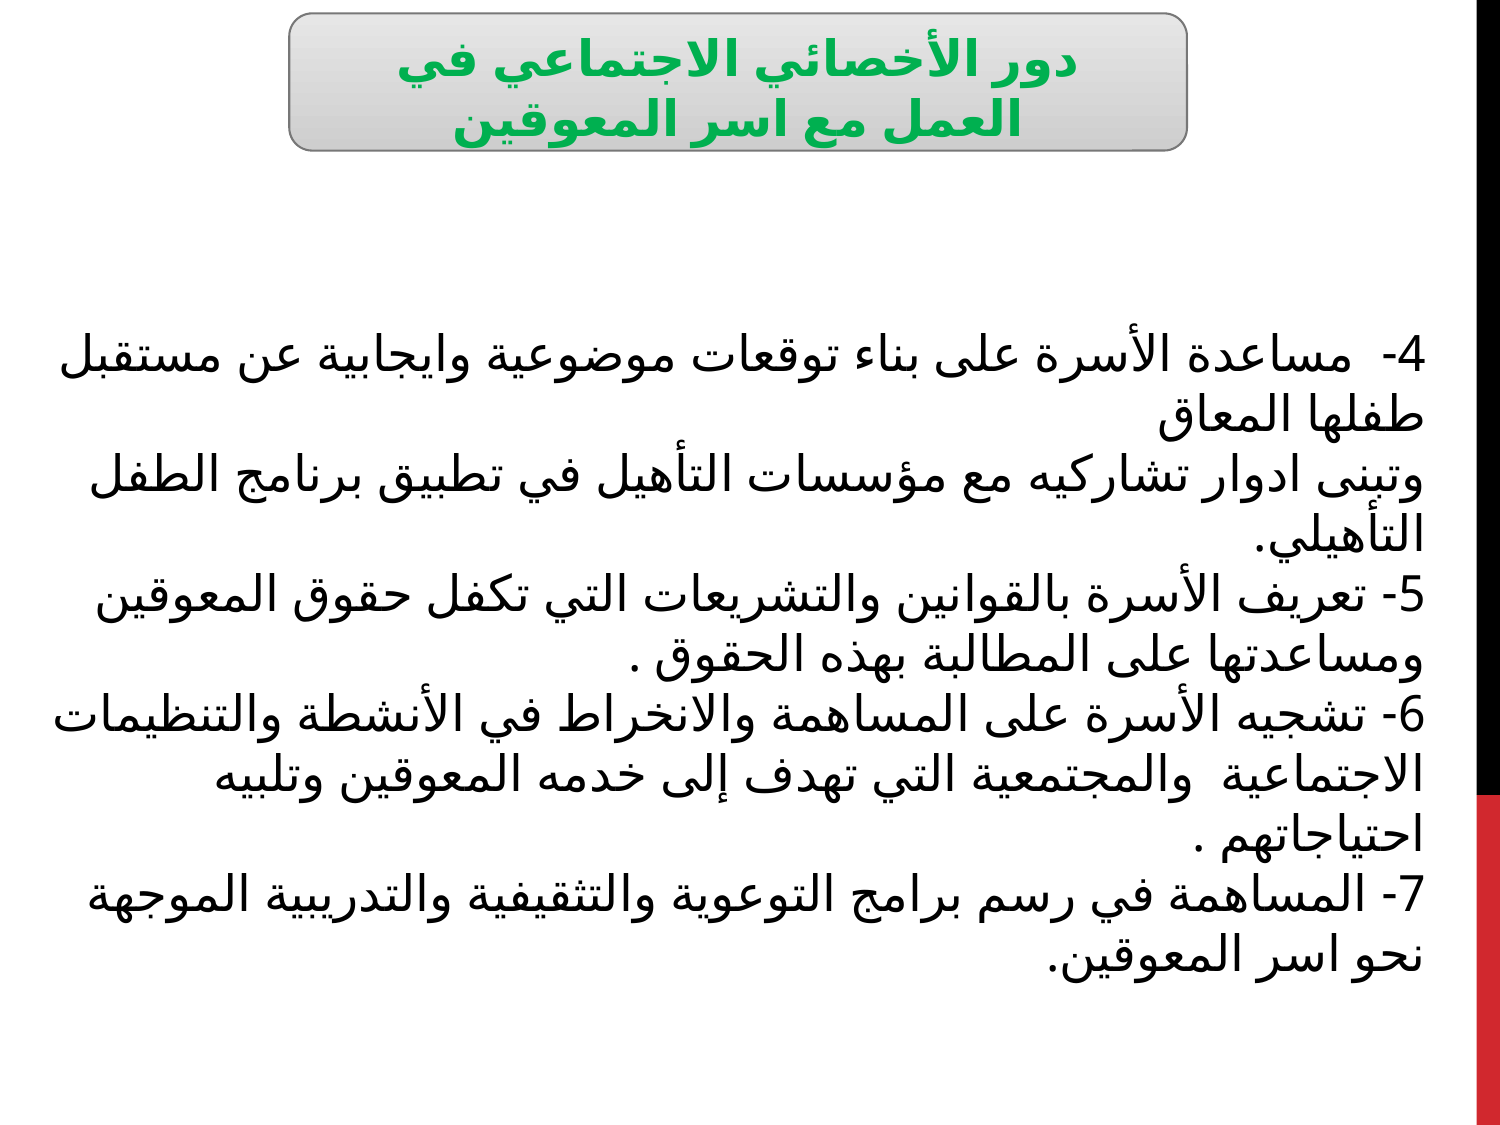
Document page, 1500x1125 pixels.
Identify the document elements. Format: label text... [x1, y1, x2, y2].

text_box [288, 12, 1189, 152]
text_box 4- مساعدة الأسرة على بناء توقعات موضوعية وايجابية عن مستقبل طفلها المعاق وتبنى ادوار تشاركيه مع مؤسسات التأهيل في تطبيق برنامج الطفل التأهيلي. 5- تعريف الأسرة بالقوانين والتشريعات التي تكفل حقوق المعوقين ومساعدتها على المطالبة بهذه الحقوق . 6- تشجيه الأسرة على المساهمة والانخراط في الأنشطة والتنظيمات الاجتماعية والمجتمعية التي تهدف إلى خدمه المعوقين وتلبيه احتياجاتهم . 7- المساهمة في رسم برامج التوعوية والتثقيفية والتدريبية الموجهة نحو اسر المعوقين. [35, 314, 1441, 990]
text_box دور الأخصائي الاجتماعي في العمل مع اسر المعوقين [354, 19, 1122, 155]
